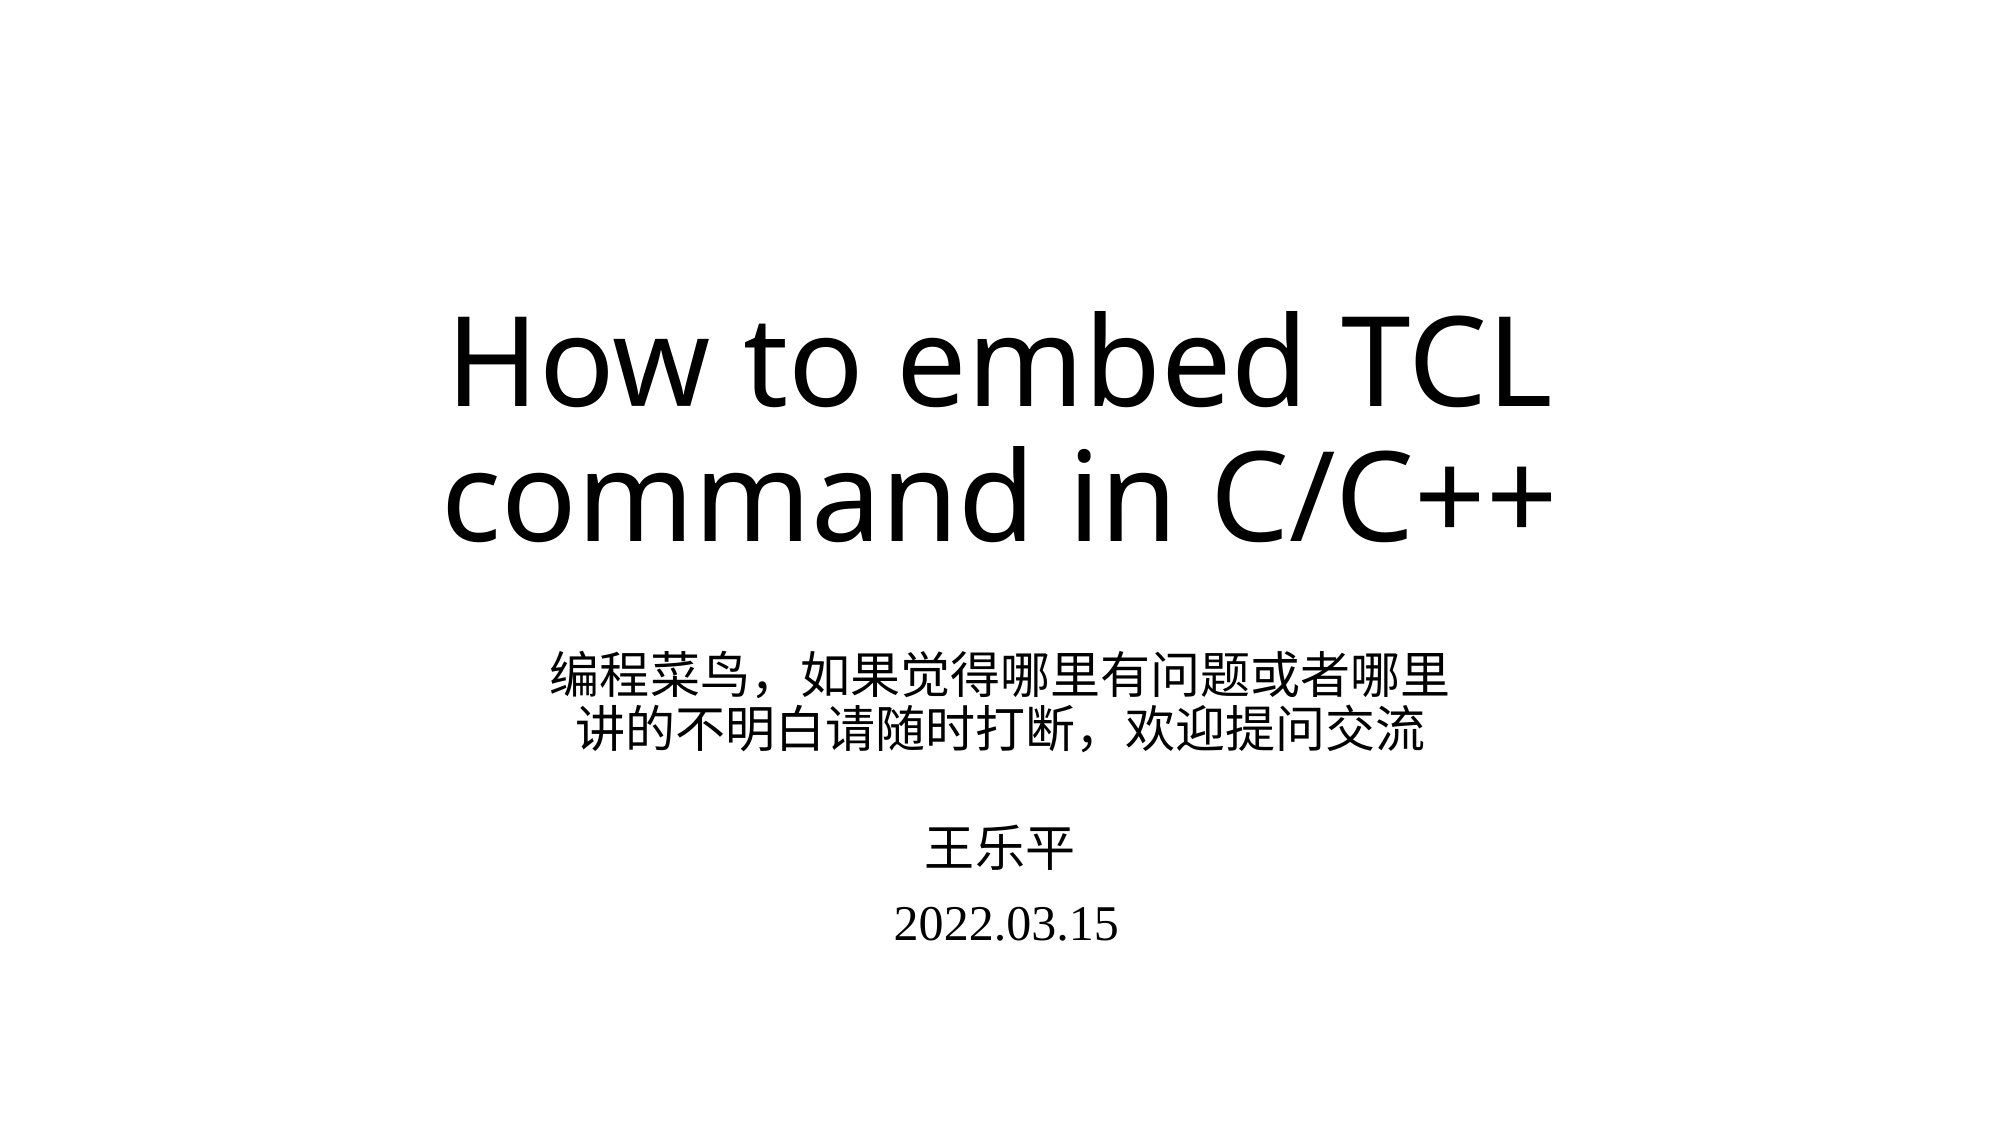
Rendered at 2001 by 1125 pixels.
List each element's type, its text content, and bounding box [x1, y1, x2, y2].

title How to embed TCL command in C/C++ [249, 184, 1750, 576]
text_box 编程菜鸟，如果觉得哪里有问题或者哪里讲的不明白请随时打断，欢迎提问交流 [527, 643, 1472, 796]
subtitle 王乐平 2022.03.15 [699, 815, 1301, 968]
